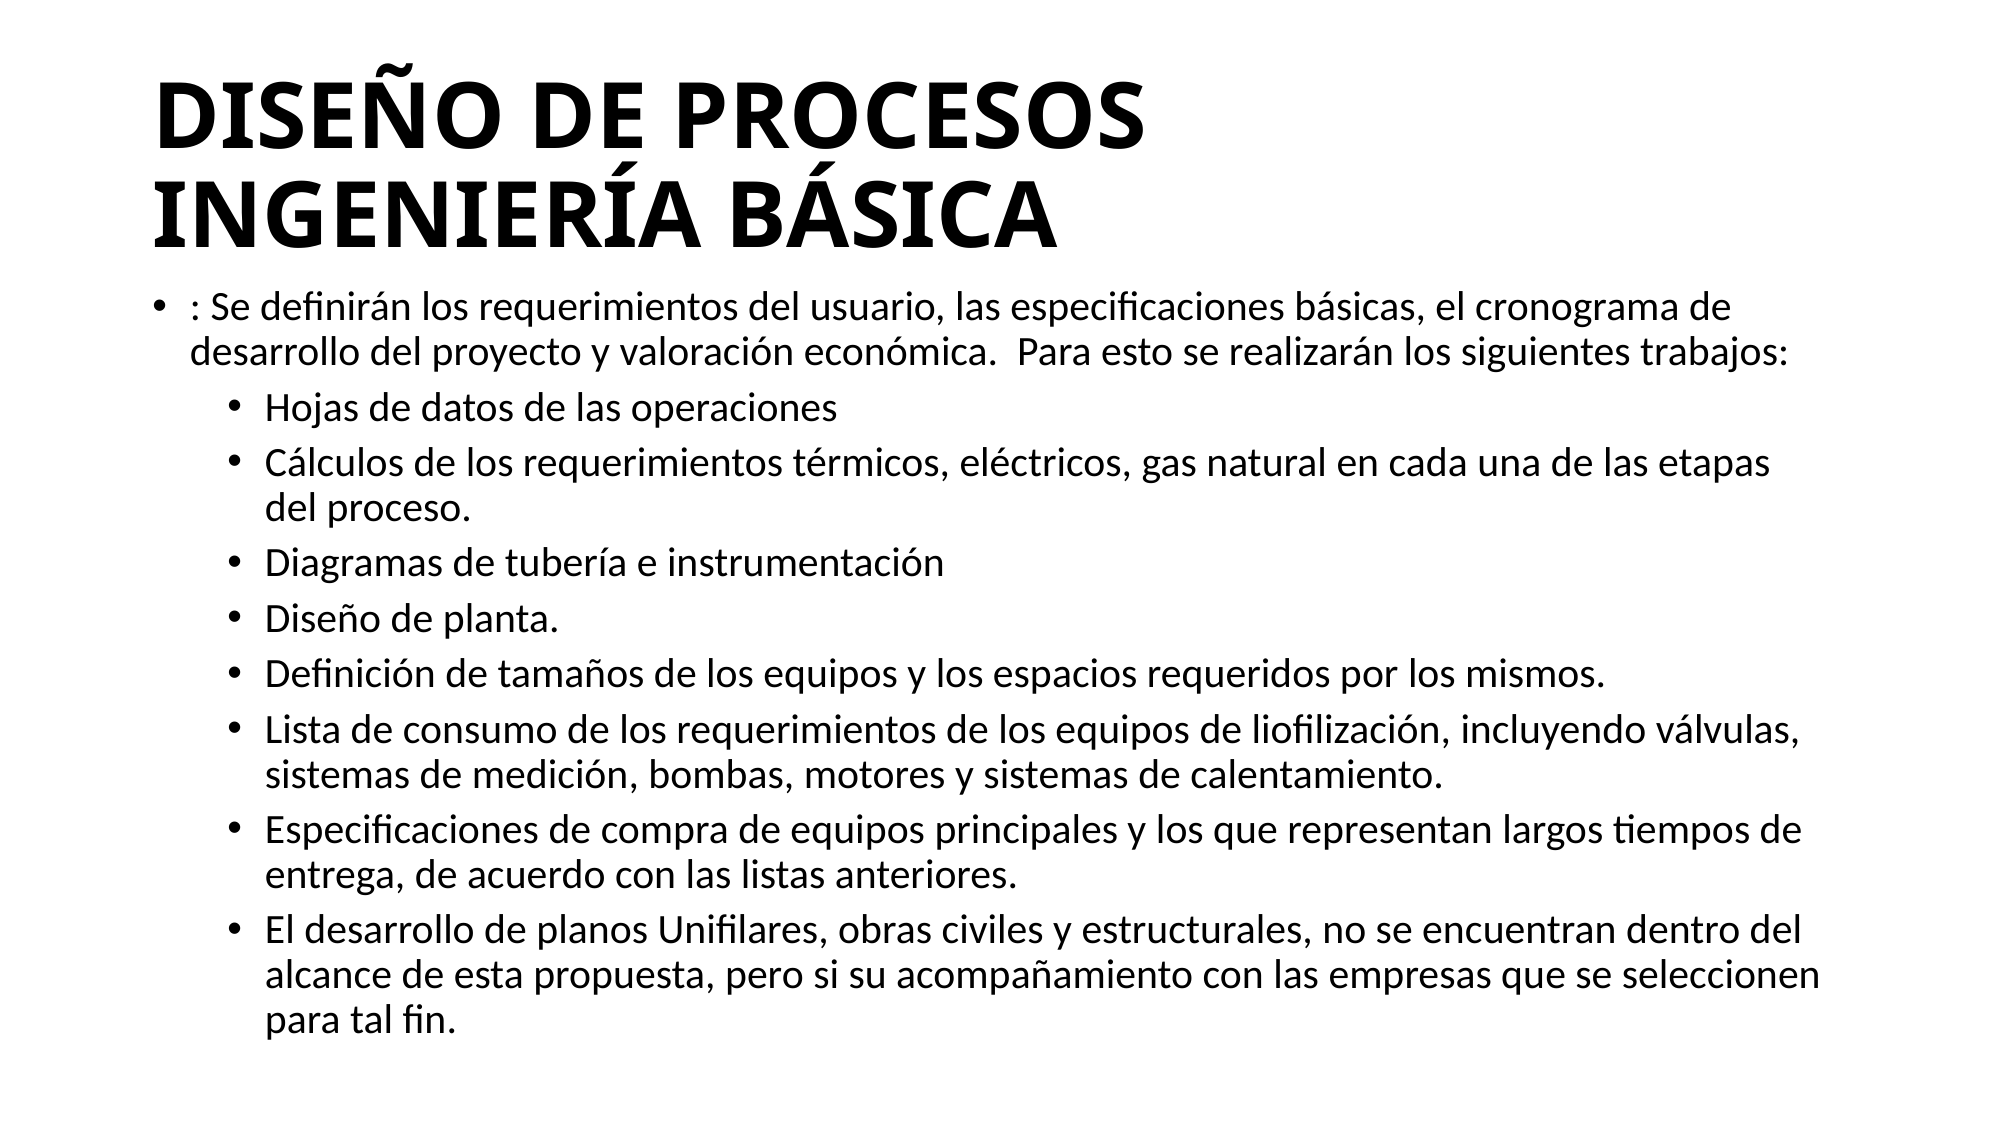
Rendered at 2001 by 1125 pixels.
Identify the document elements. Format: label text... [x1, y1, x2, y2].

list : Se definirán los requerimientos del usuario, las especificaciones básicas, el cronograma de desarrollo del proyecto y valoración económica. Para esto se realizarán los siguientes trabajos: Hojas de datos de las operaciones Cálculos de los requerimientos térmicos, eléctricos, gas natural en cada una de las etapas del proceso. Diagramas de tubería e instrumentación Diseño de planta. Definición de tamaños de los equipos y los espacios requeridos por los mismos. Lista de consumo de los requerimientos de los equipos de liofilización, incluyendo válvulas, sistemas de medición, bombas, motores y sistemas de calentamiento. Especificaciones de compra de equipos principales y los que representan largos tiempos de entrega, de acuerdo con las listas anteriores. El desarrollo de planos Unifilares, obras civiles y estructurales, no se encuentran dentro del alcance de esta propuesta, pero si su acompañamiento con las empresas que se seleccionen para tal fin. [137, 277, 1848, 1001]
title DISEÑO DE PROCESOS INGENIERÍA BÁSICA [137, 59, 1863, 278]
